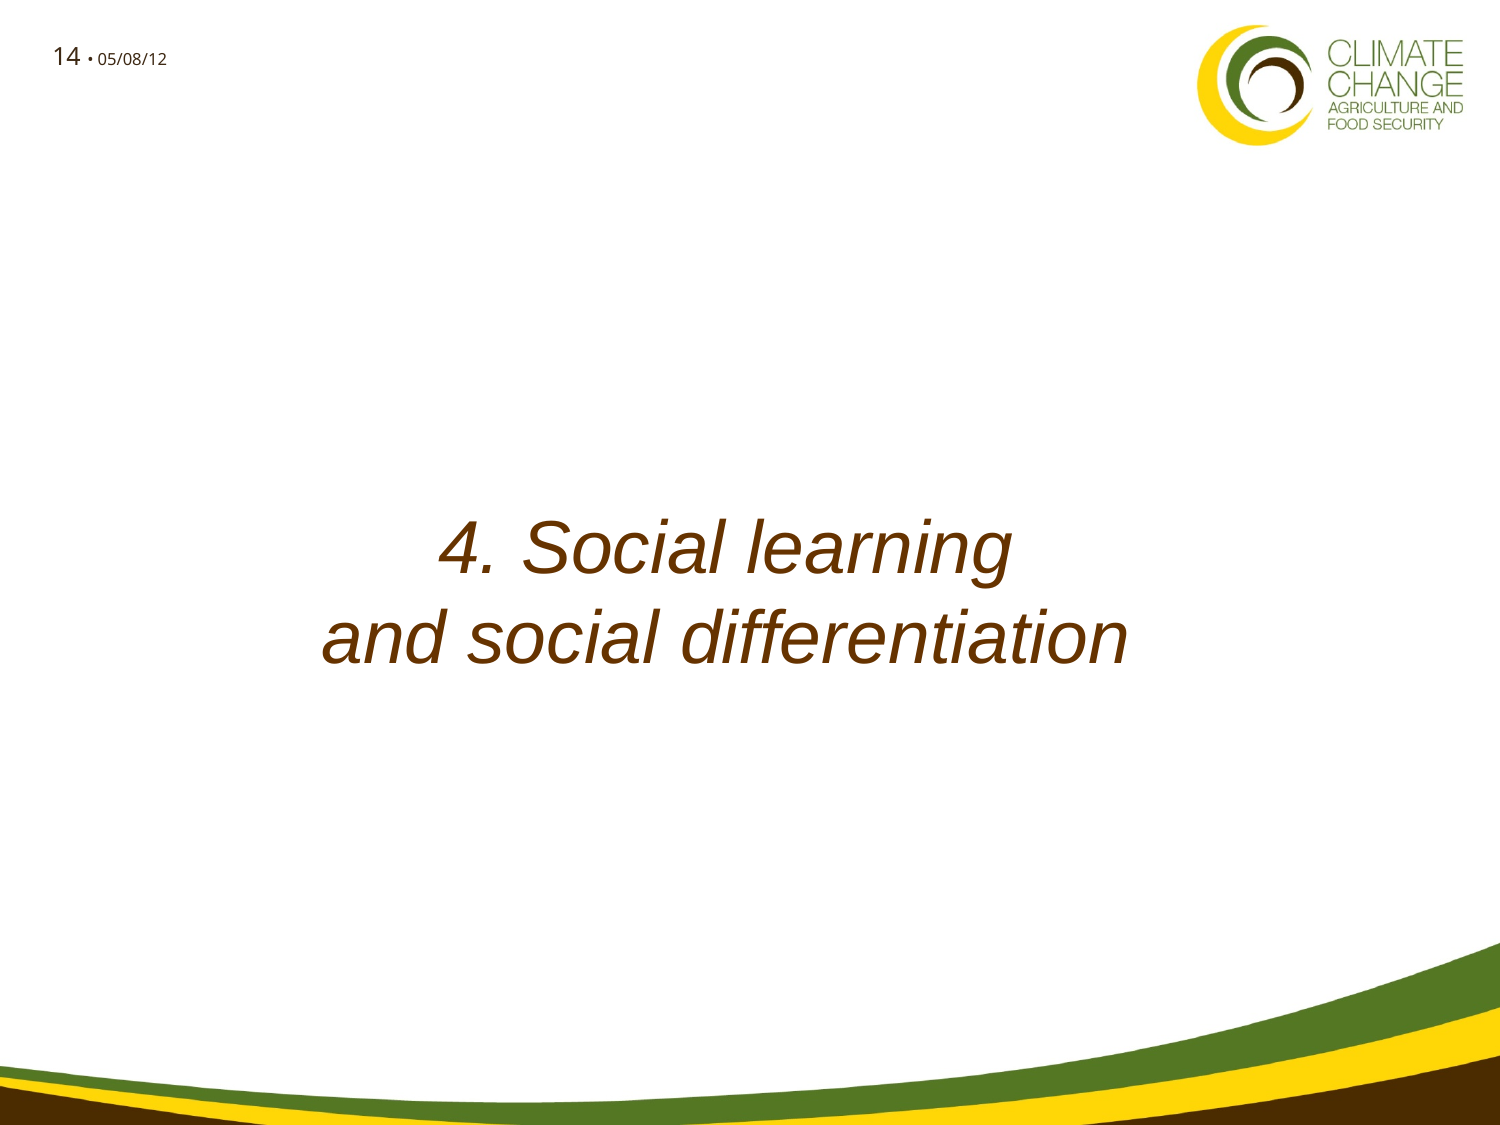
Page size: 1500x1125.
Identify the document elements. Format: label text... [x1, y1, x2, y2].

picture [0, 936, 1500, 1125]
title 4. Social learning and social differentiation [88, 491, 1364, 680]
picture [1183, 12, 1475, 154]
